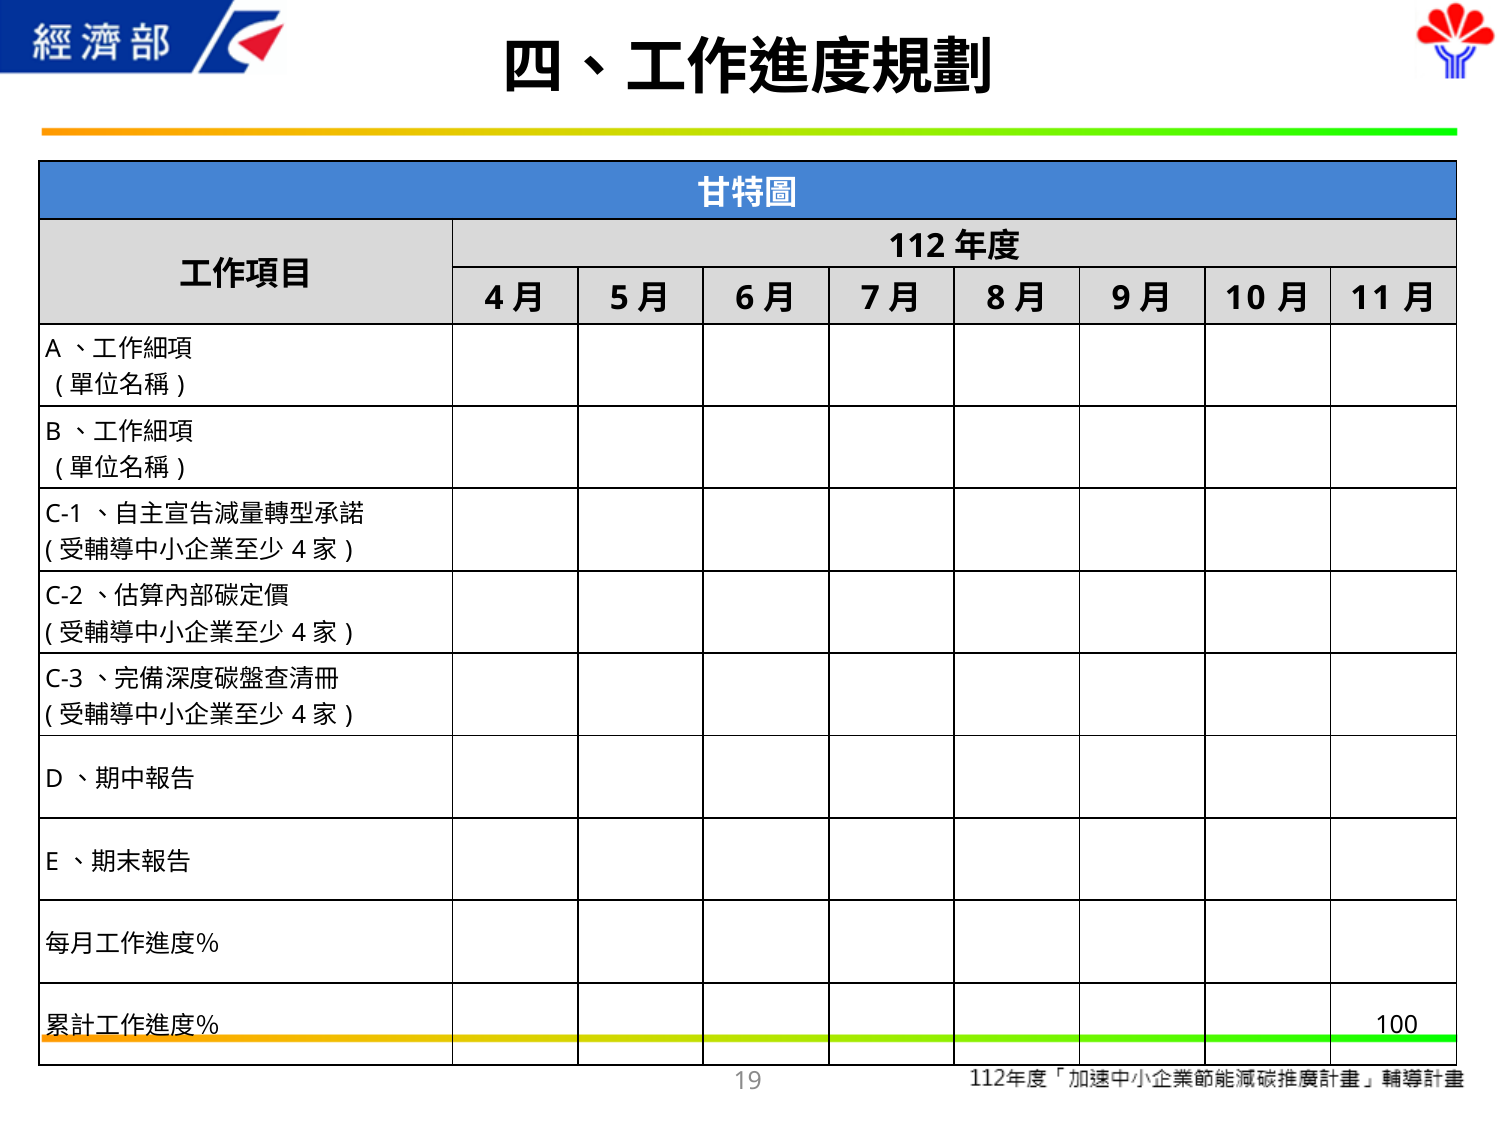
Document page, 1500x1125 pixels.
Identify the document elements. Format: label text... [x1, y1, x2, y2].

table_cell 11月 [1331, 268, 1456, 323]
table_cell [704, 984, 828, 1064]
table_cell 累計工作進度％ [40, 984, 452, 1064]
table_cell [1080, 572, 1204, 652]
table_cell [1331, 489, 1456, 570]
table_cell [453, 736, 577, 817]
picture [0, 0, 1500, 1125]
table_cell [579, 984, 702, 1064]
table_cell [704, 572, 828, 652]
table_cell [579, 736, 702, 817]
table_cell [830, 572, 953, 652]
table_cell [1206, 489, 1330, 570]
table_cell [1331, 736, 1456, 817]
table_cell [1206, 654, 1330, 735]
table_cell [830, 489, 953, 570]
table_cell 9月 [1080, 268, 1204, 323]
table_cell [955, 489, 1079, 570]
table_cell 每月工作進度％ [40, 901, 452, 982]
table_cell [1206, 572, 1330, 652]
table_cell 7月 [830, 268, 953, 323]
table_cell [704, 325, 828, 405]
table_cell 10月 [1206, 268, 1330, 323]
table_cell [1080, 901, 1204, 982]
table_cell 4月 [453, 268, 577, 323]
table_cell 5月 [579, 268, 702, 323]
table_cell [1331, 654, 1456, 735]
table_cell [955, 736, 1079, 817]
table_cell [704, 736, 828, 817]
table_cell [955, 901, 1079, 982]
table_cell [955, 325, 1079, 405]
table_cell [453, 901, 577, 982]
table_cell D、期中報告 [40, 736, 452, 817]
table_cell 6月 [704, 268, 828, 323]
table_cell [955, 572, 1079, 652]
table_cell [830, 901, 953, 982]
title 四、工作進度規劃 [0, 19, 1497, 109]
table_cell [830, 819, 953, 899]
table_cell [1331, 407, 1456, 487]
table_cell [1080, 819, 1204, 899]
table_cell [1080, 407, 1204, 487]
table_cell [1080, 654, 1204, 735]
table_cell [1331, 572, 1456, 652]
table_cell A、工作細項 (單位名稱) [40, 325, 452, 405]
table_cell [453, 489, 577, 570]
table_cell [579, 901, 702, 982]
table_cell [1080, 325, 1204, 405]
table_header 甘特圖 [40, 162, 1456, 218]
table_cell 8月 [955, 268, 1079, 323]
slide_number 19 [572, 1066, 923, 1112]
table_cell 112年度 [453, 220, 1456, 266]
table_cell [453, 819, 577, 899]
table_cell [1206, 325, 1330, 405]
table_cell C-2、估算內部碳定價 (受輔導中小企業至少4家) [40, 572, 452, 652]
table_cell [830, 654, 953, 735]
table_cell [1080, 984, 1204, 1064]
table_cell [1206, 901, 1330, 982]
table_cell [1331, 325, 1456, 405]
table_cell [1206, 819, 1330, 899]
table_cell [1206, 407, 1330, 487]
table_cell [830, 407, 953, 487]
table_cell [453, 572, 577, 652]
table_cell [1331, 901, 1456, 982]
table_cell [453, 325, 577, 405]
table_cell [579, 819, 702, 899]
table_cell [955, 654, 1079, 735]
table_cell [453, 984, 577, 1064]
table_cell [704, 489, 828, 570]
table_cell [1080, 489, 1204, 570]
table_cell [579, 654, 702, 735]
table_cell [955, 984, 1079, 1064]
table_cell [579, 325, 702, 405]
table_cell C-1、自主宣告減量轉型承諾 (受輔導中小企業至少4家) [40, 489, 452, 570]
table_cell B、工作細項 (單位名稱) [40, 407, 452, 487]
table_cell [830, 984, 953, 1064]
table_cell [1080, 736, 1204, 817]
table_cell [453, 407, 577, 487]
table_cell [1206, 984, 1330, 1064]
table_cell [704, 819, 828, 899]
table_cell [1206, 736, 1330, 817]
table_cell [1331, 819, 1456, 899]
table_cell [955, 407, 1079, 487]
table_cell [579, 572, 702, 652]
table_cell [579, 489, 702, 570]
table_cell [453, 654, 577, 735]
table_cell 工作項目 [40, 220, 452, 323]
table_cell [704, 654, 828, 735]
table_cell [830, 736, 953, 817]
table_cell [955, 819, 1079, 899]
table_cell [704, 901, 828, 982]
table_cell 100 [1331, 984, 1456, 1064]
table_cell [704, 407, 828, 487]
table_cell C-3、完備深度碳盤查清冊 (受輔導中小企業至少4家) [40, 654, 452, 735]
table_cell [579, 407, 702, 487]
table_cell [830, 325, 953, 405]
table_cell E、期末報告 [40, 819, 452, 899]
